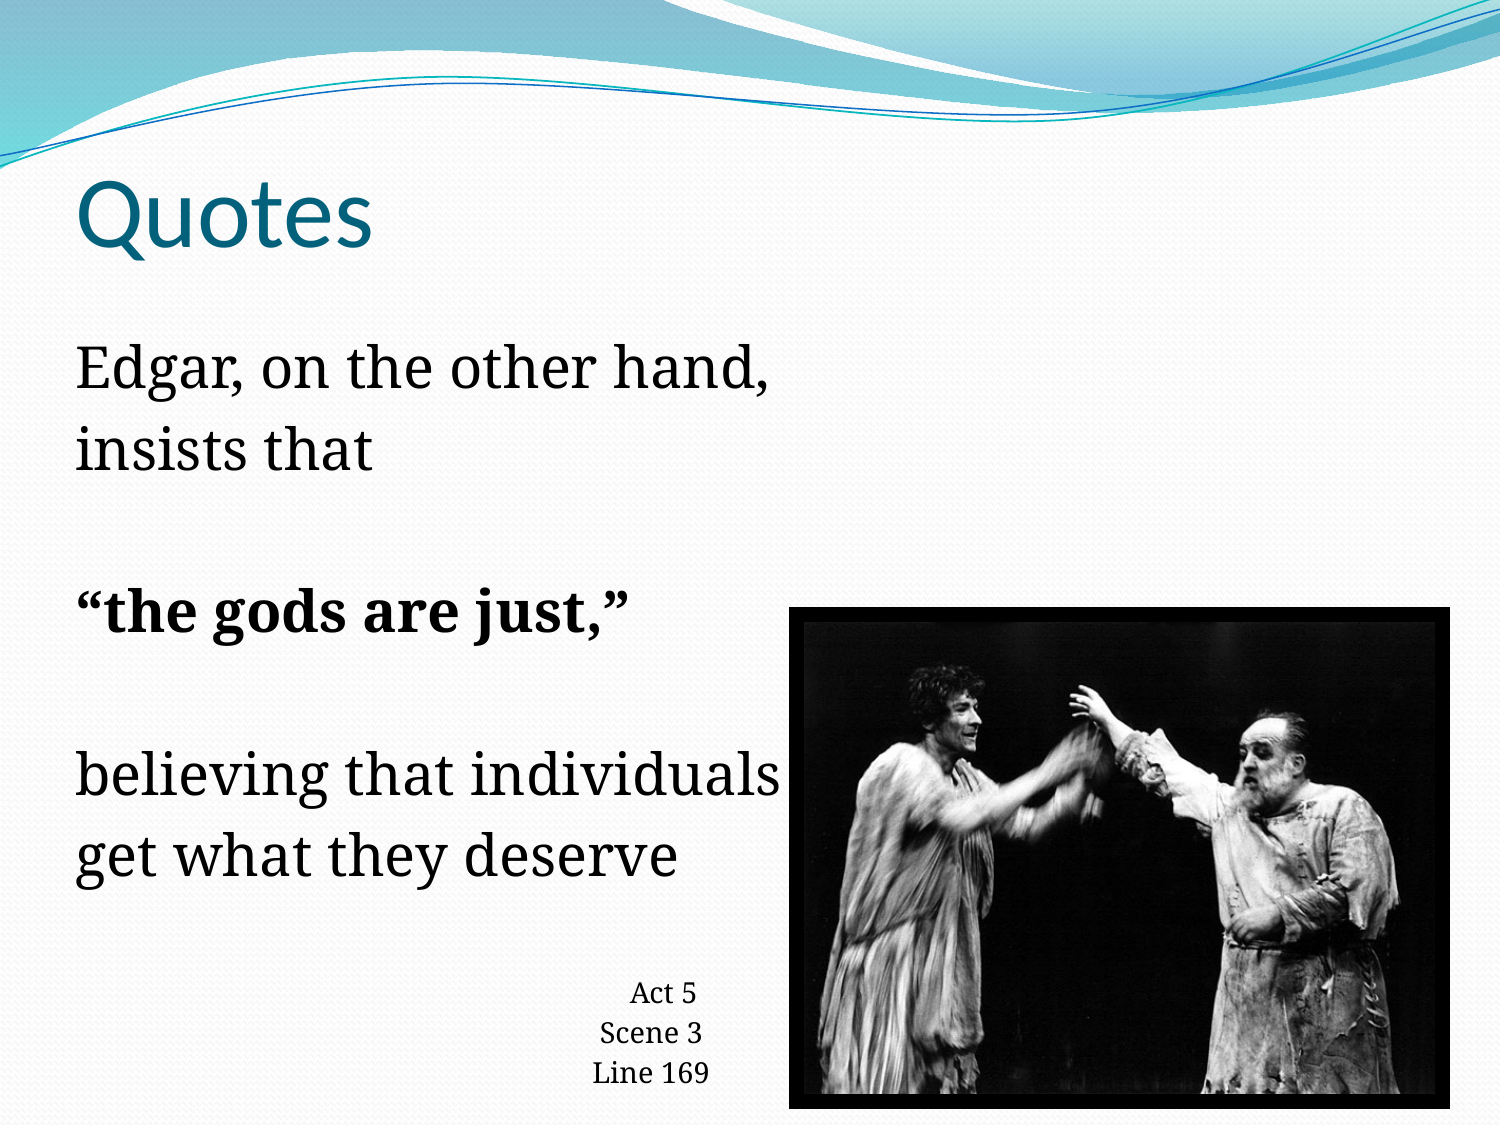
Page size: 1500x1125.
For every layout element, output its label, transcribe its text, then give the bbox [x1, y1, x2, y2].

list Edgar, on the other hand, insists that “the gods are just,” believing that individuals get what they deserve Act 5 Scene 3 Line 169 [0, 255, 1425, 1106]
picture [803, 621, 1436, 1095]
title Quotes [75, 137, 1425, 255]
